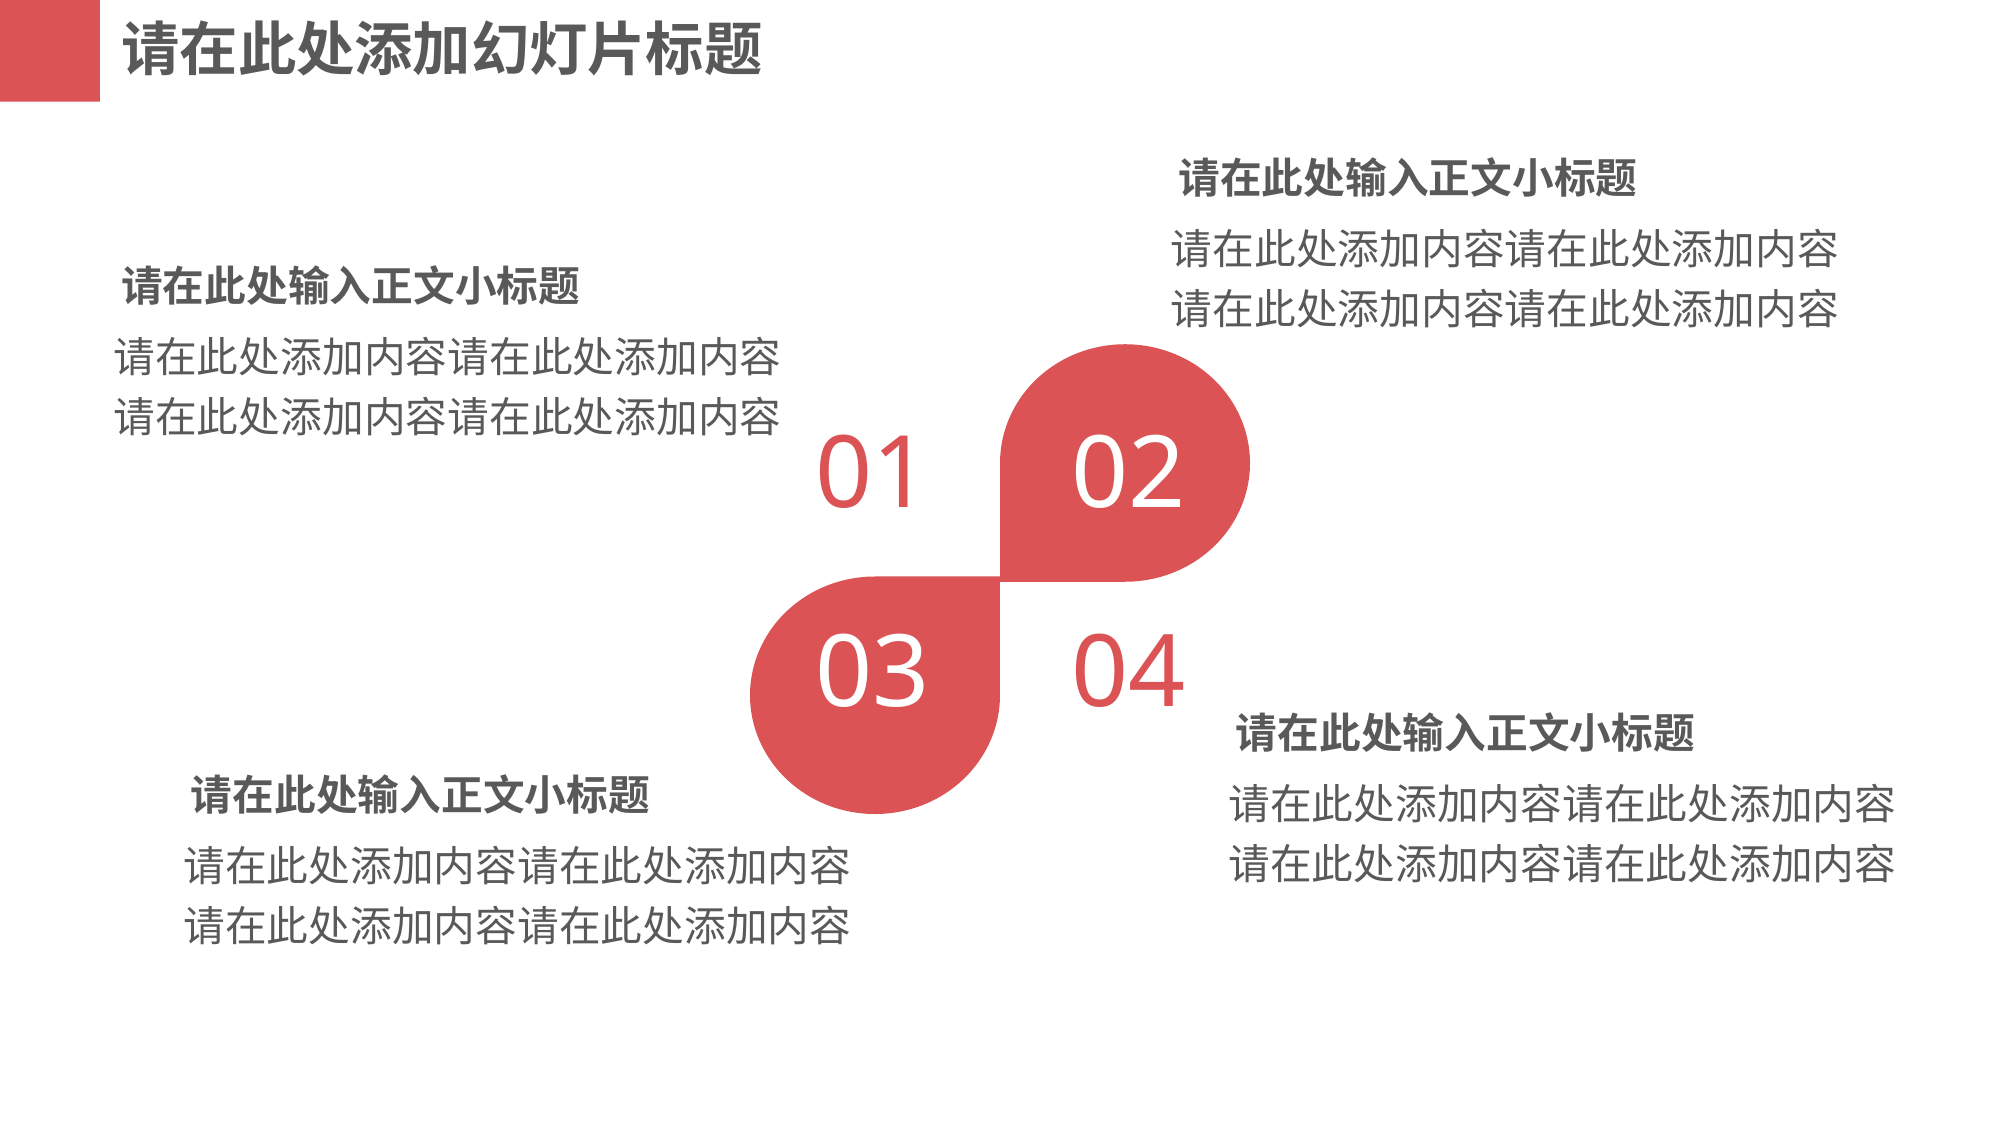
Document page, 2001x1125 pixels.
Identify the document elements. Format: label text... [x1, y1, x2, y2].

text_box 请在此处添加幻灯片标题 [106, 5, 843, 90]
text_box 请在此处输入正文小标题 [106, 242, 822, 318]
text_box 04 [1056, 598, 1256, 734]
text_box 请在此处添加内容请在此处添加内容请在此处添加内容请在此处添加内容 [1213, 760, 1929, 896]
text_box 请在此处输入正文小标题 [176, 751, 892, 826]
text_box 请在此处输入正文小标题 [1221, 689, 1937, 764]
text_box 请在此处添加内容请在此处添加内容请在此处添加内容请在此处添加内容 [1156, 205, 1872, 341]
text_box [999, 343, 1233, 583]
text_box 请在此处输入正文小标题 [1163, 134, 1879, 210]
text_box [0, 0, 101, 103]
text_box [748, 575, 1002, 814]
text_box 01 [801, 400, 1000, 535]
text_box 02 [1056, 400, 1256, 535]
text_box 03 [801, 598, 1000, 734]
text_box 请在此处添加内容请在此处添加内容请在此处添加内容请在此处添加内容 [98, 313, 814, 449]
text_box 请在此处添加内容请在此处添加内容请在此处添加内容请在此处添加内容 [168, 822, 884, 958]
